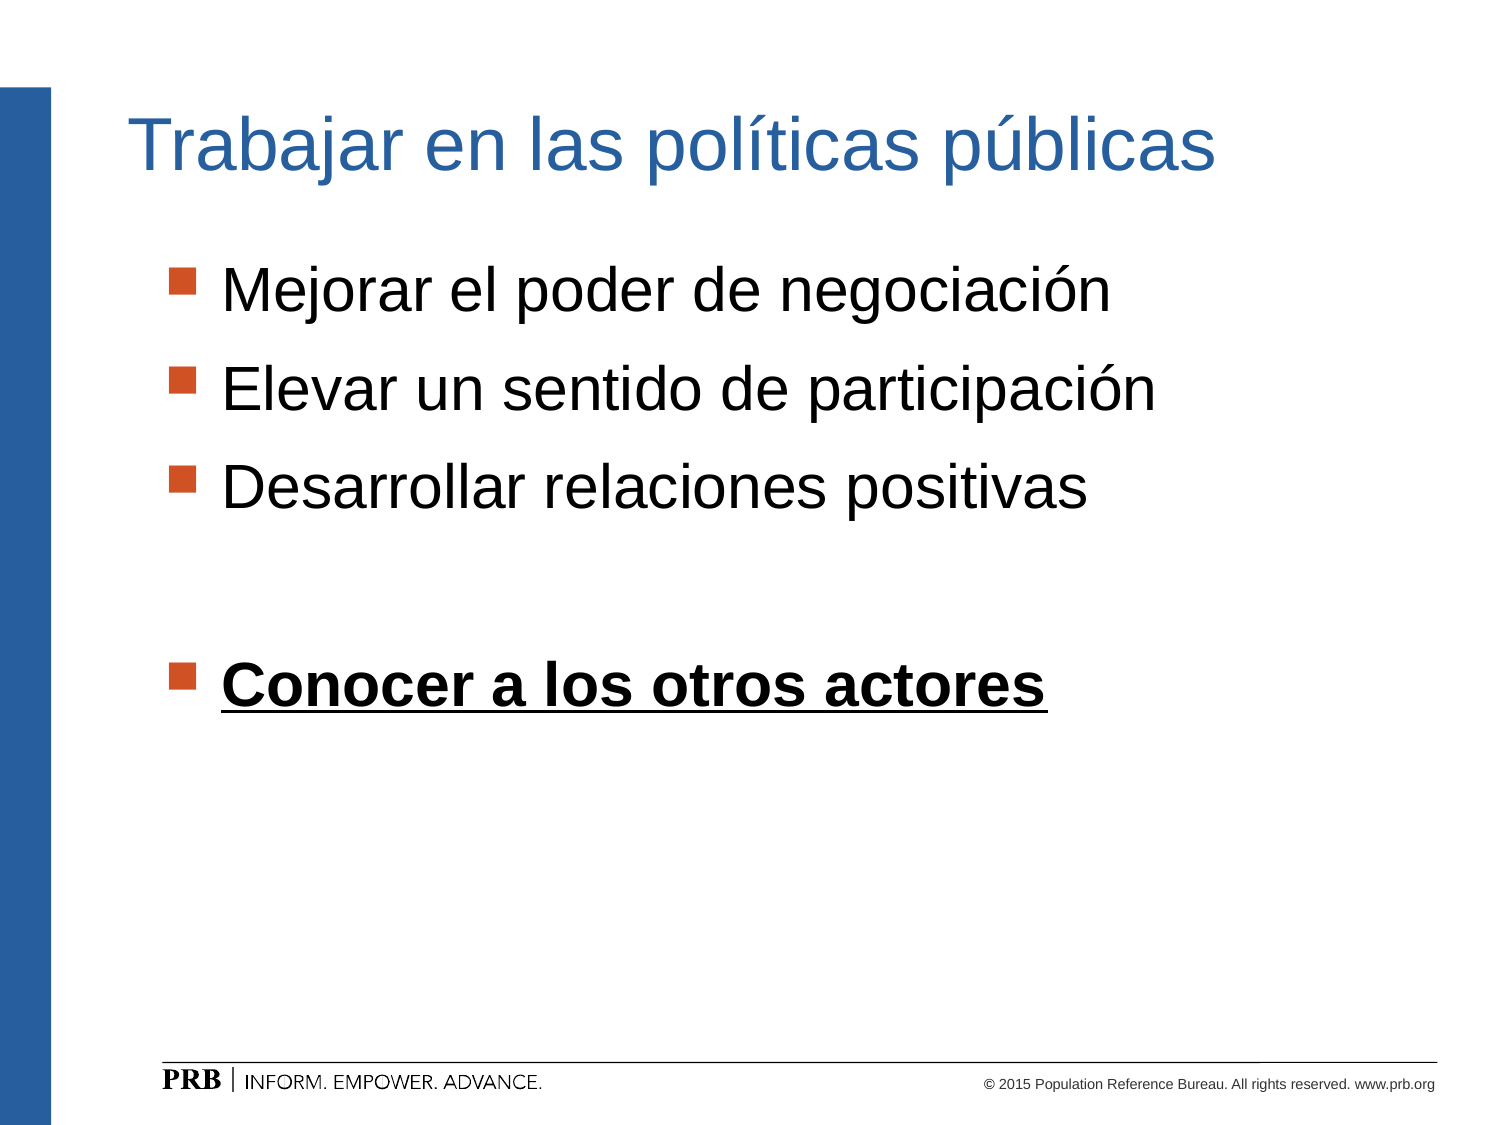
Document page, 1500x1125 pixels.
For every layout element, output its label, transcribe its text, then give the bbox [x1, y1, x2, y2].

list Mejorar el poder de negociación Elevar un sentido de participación Desarrollar relaciones positivas Conocer a los otros actores [149, 249, 1419, 1125]
title Trabajar en las políticas públicas [112, 87, 1383, 251]
